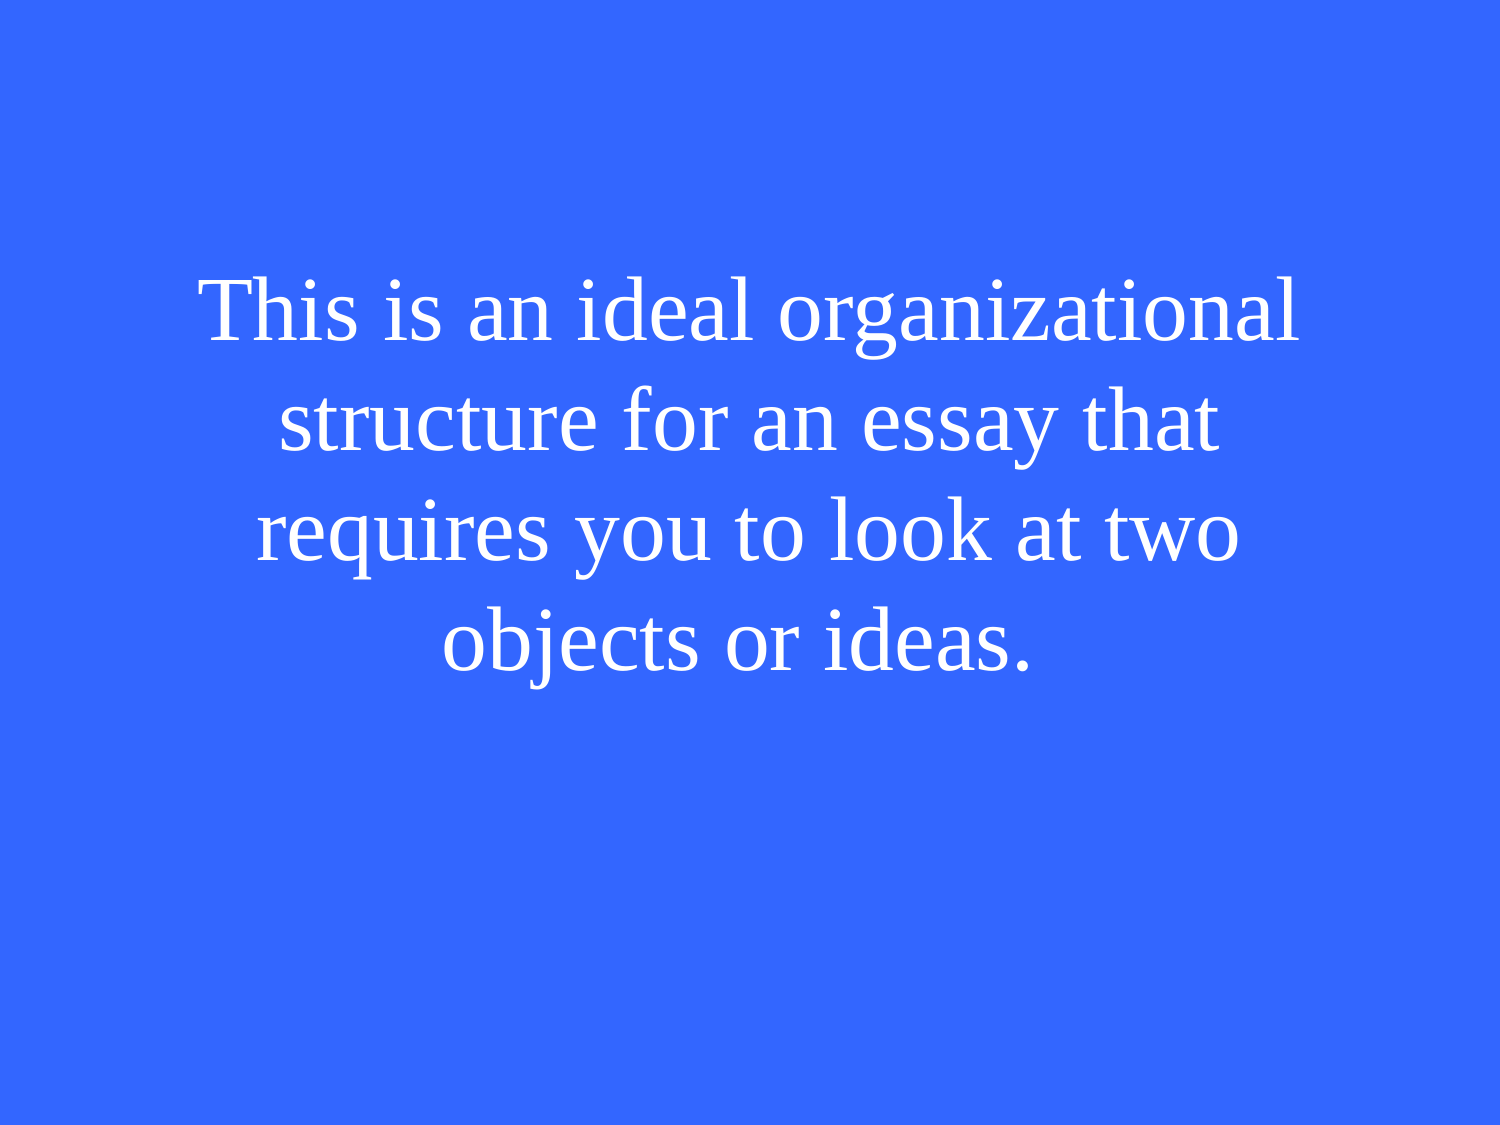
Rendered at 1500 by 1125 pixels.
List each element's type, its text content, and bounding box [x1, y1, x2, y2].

title This is an ideal organizational structure for an essay that requires you to look at two objects or ideas. [112, 374, 1388, 563]
